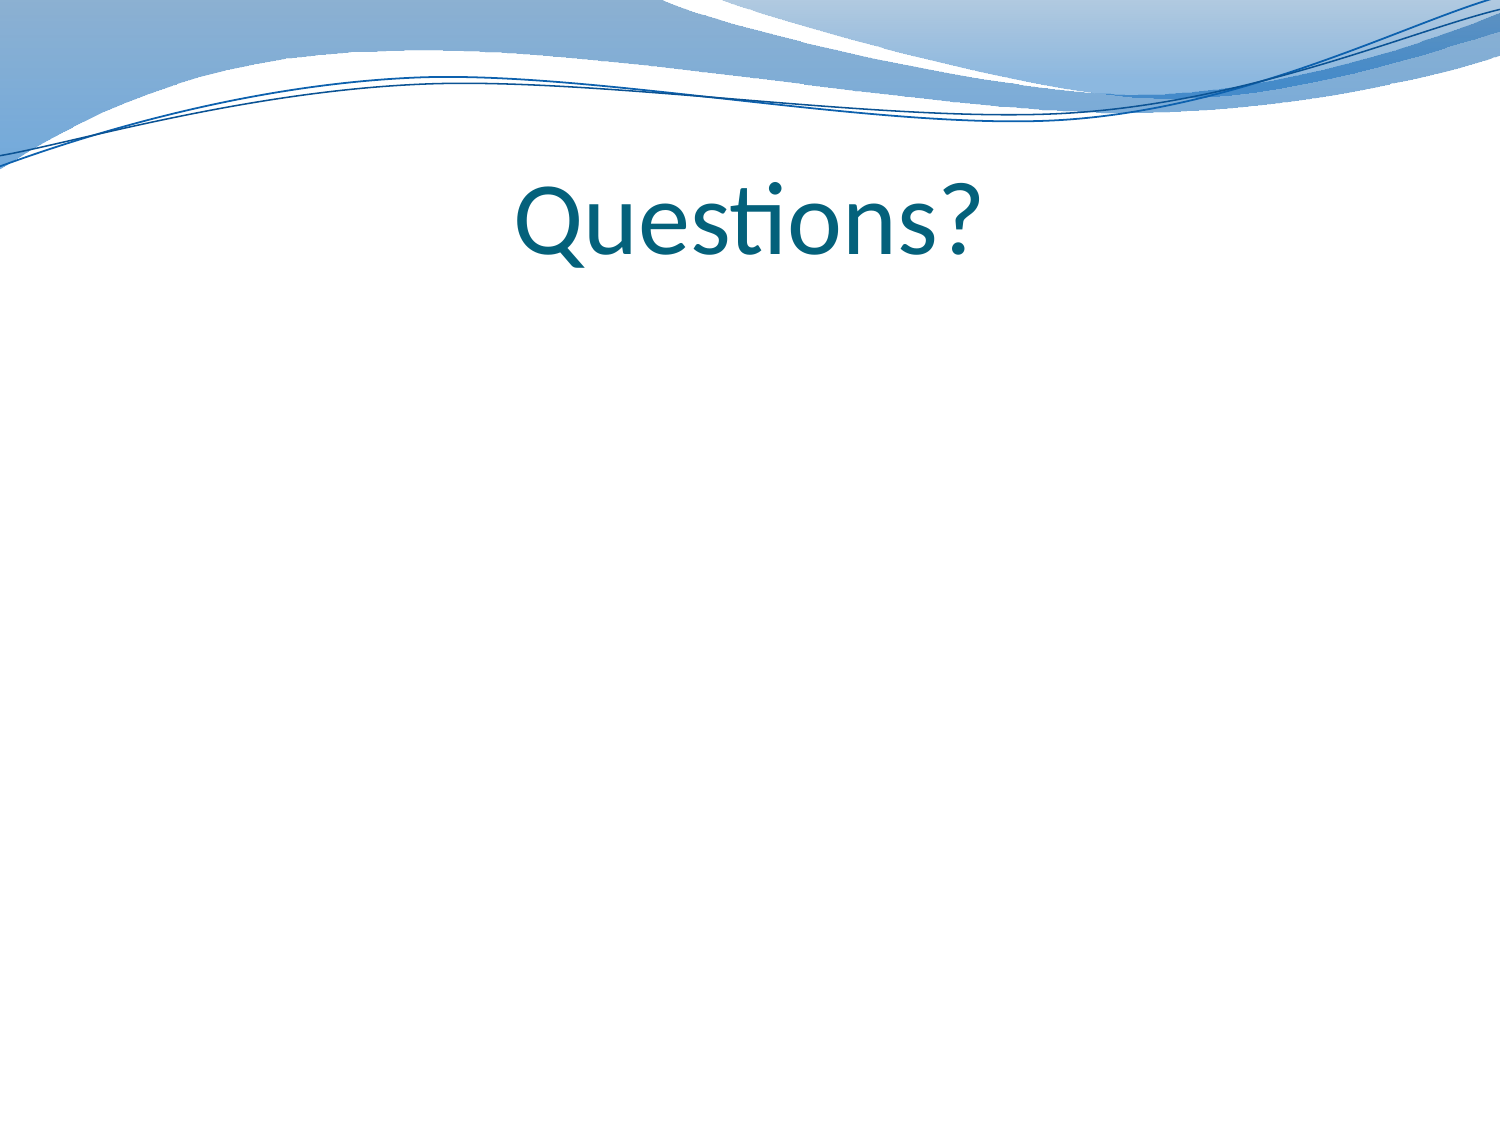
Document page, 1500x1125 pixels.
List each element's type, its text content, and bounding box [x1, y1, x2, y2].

title Questions? [0, 87, 1500, 276]
